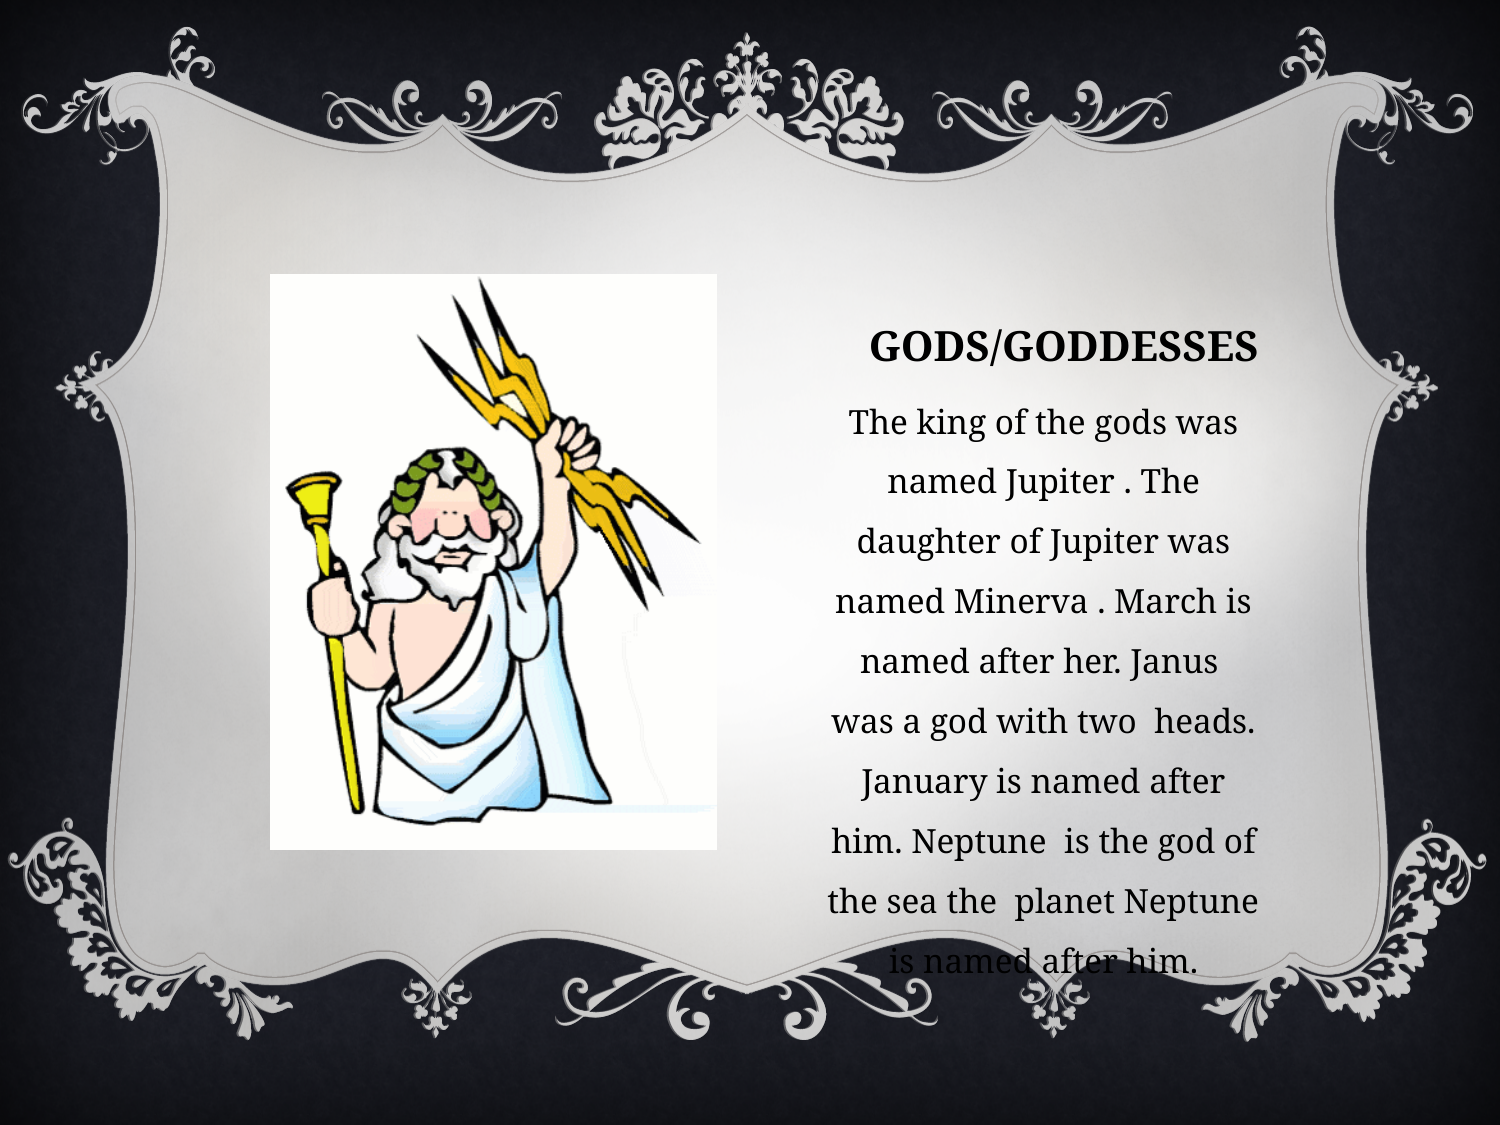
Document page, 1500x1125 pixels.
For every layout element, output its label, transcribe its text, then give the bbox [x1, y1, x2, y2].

picture [0, 0, 1500, 1125]
title GODS/GODDESSES [832, 278, 1296, 378]
list The king of the gods was named Jupiter . The daughter of Jupiter was named Minerva . March is named after her. Janus was a god with two heads. January is named after him. Neptune is the god of the sea the planet Neptune is named after him. [812, 373, 1275, 850]
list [270, 274, 717, 851]
